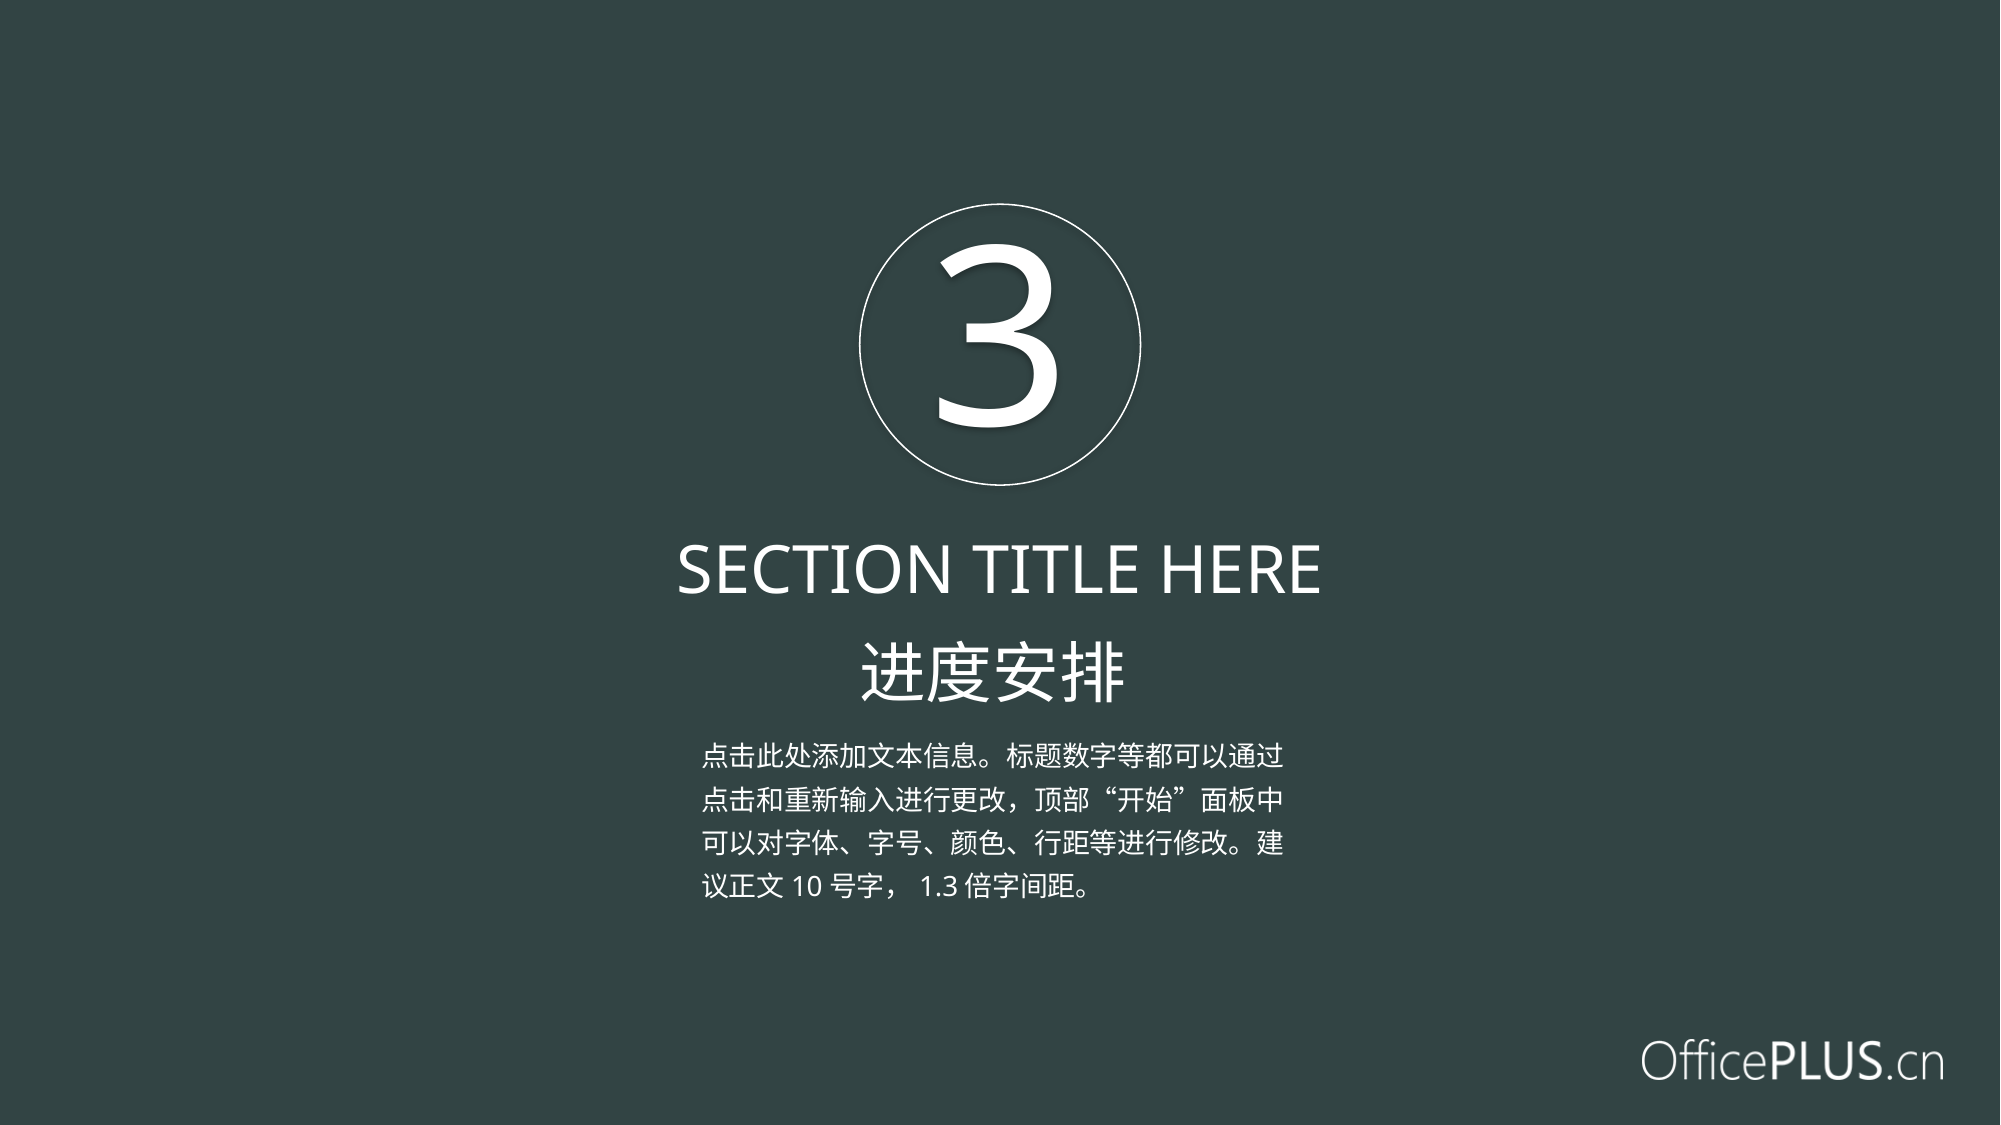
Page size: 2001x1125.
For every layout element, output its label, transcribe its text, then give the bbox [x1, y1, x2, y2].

picture [1642, 1039, 1944, 1081]
text_box 3 [858, 203, 1142, 486]
text_box SECTION TITLE HERE 进度安排 [661, 519, 1339, 719]
text_box 点击此处添加文本信息。标题数字等都可以通过点击和重新输入进行更改，顶部“开始”面板中可以对字体、字号、颜色、行距等进行修改。建议正文10号字，1.3倍字间距。 [686, 721, 1314, 910]
